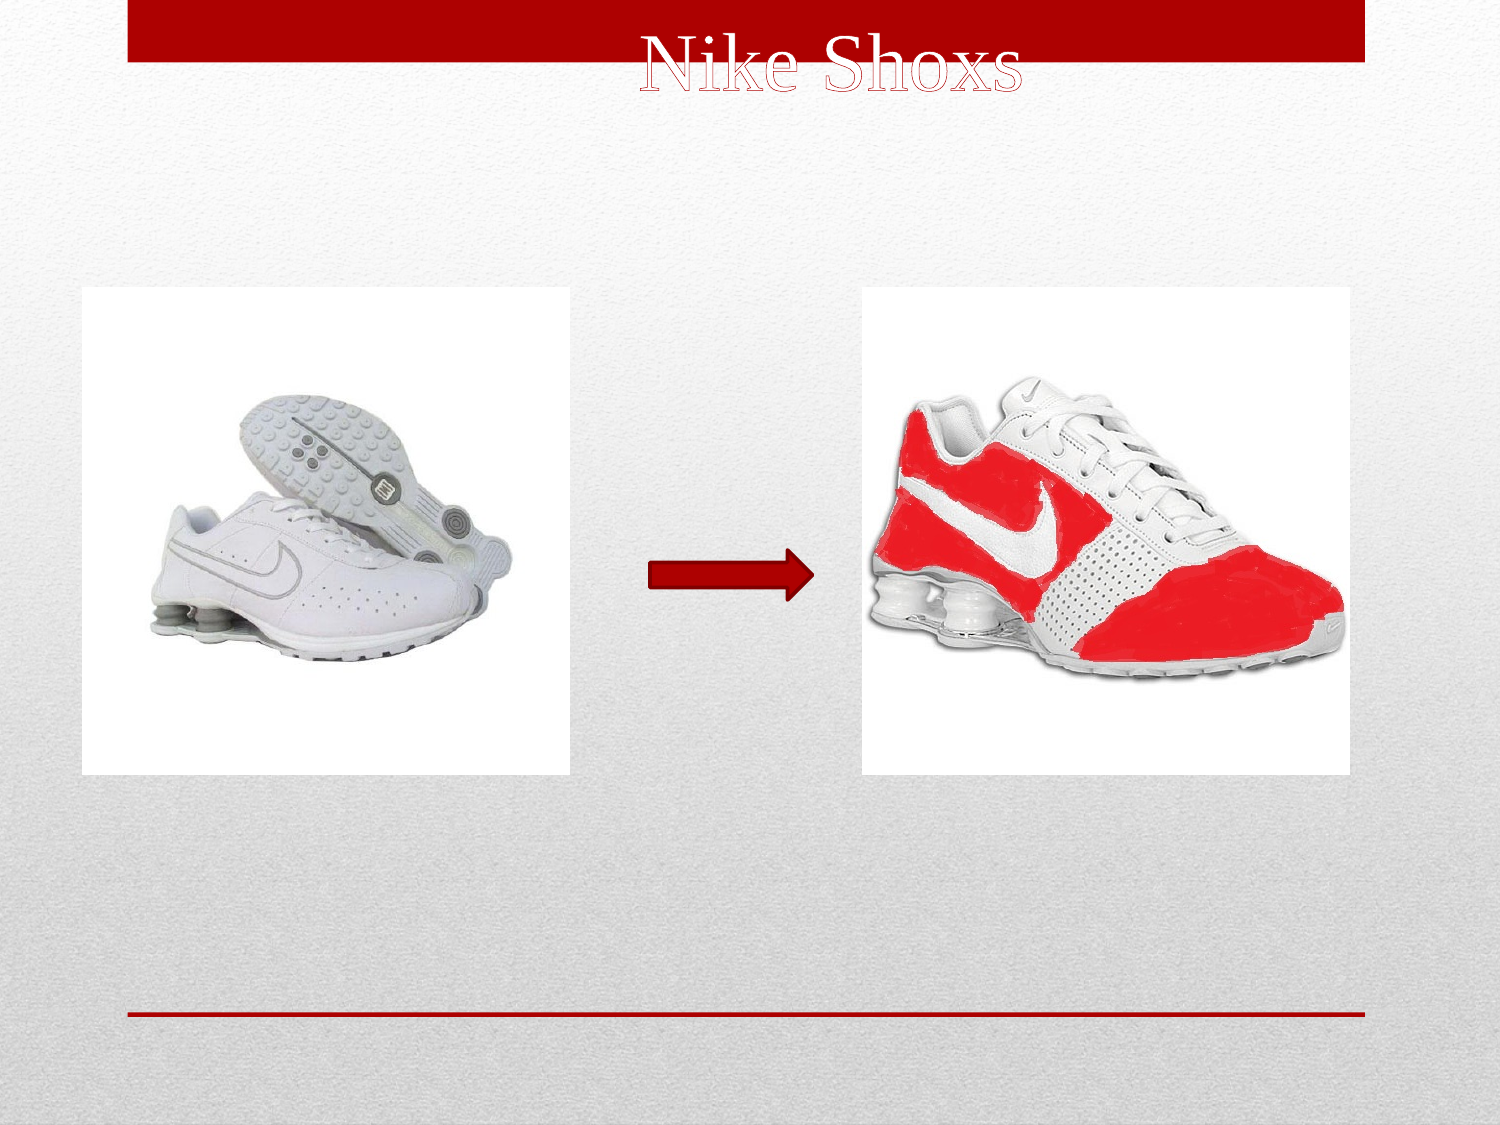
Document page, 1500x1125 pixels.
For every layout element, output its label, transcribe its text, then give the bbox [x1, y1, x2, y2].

picture [861, 286, 1351, 776]
picture [81, 286, 571, 776]
text_box [648, 548, 814, 602]
text_box Nike Shoxs [362, 0, 1300, 115]
